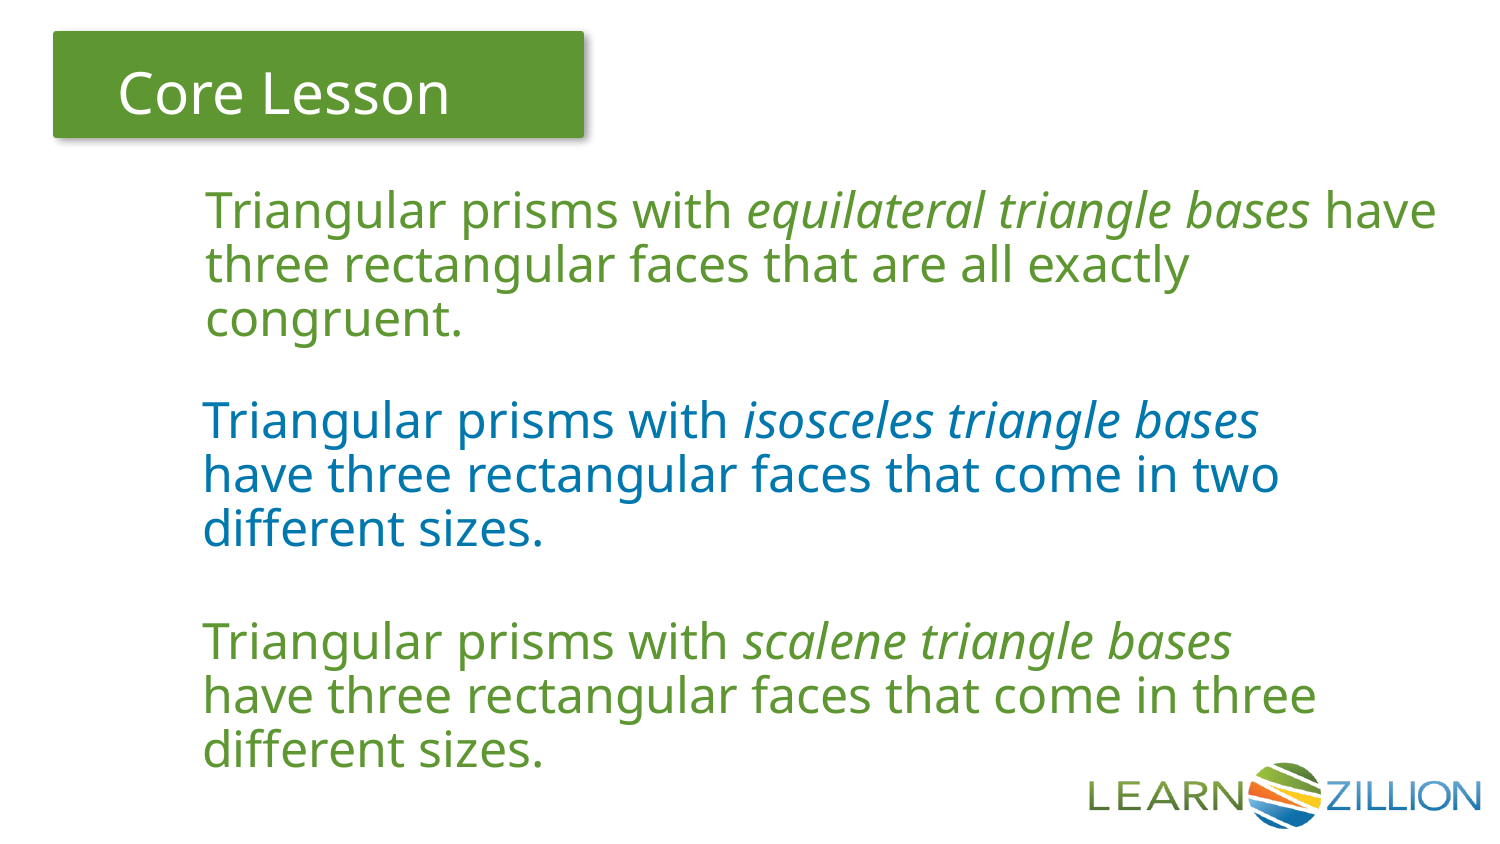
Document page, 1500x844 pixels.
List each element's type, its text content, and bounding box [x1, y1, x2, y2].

text_box Triangular prisms with equilateral triangle bases have three rectangular faces that are all exactly congruent. [190, 178, 1463, 355]
text_box Triangular prisms with scalene triangle bases have three rectangular faces that come in three different sizes. [187, 609, 1350, 786]
text_box Triangular prisms with isosceles triangle bases have three rectangular faces that come in two different sizes. [187, 387, 1369, 565]
picture [1087, 759, 1482, 831]
